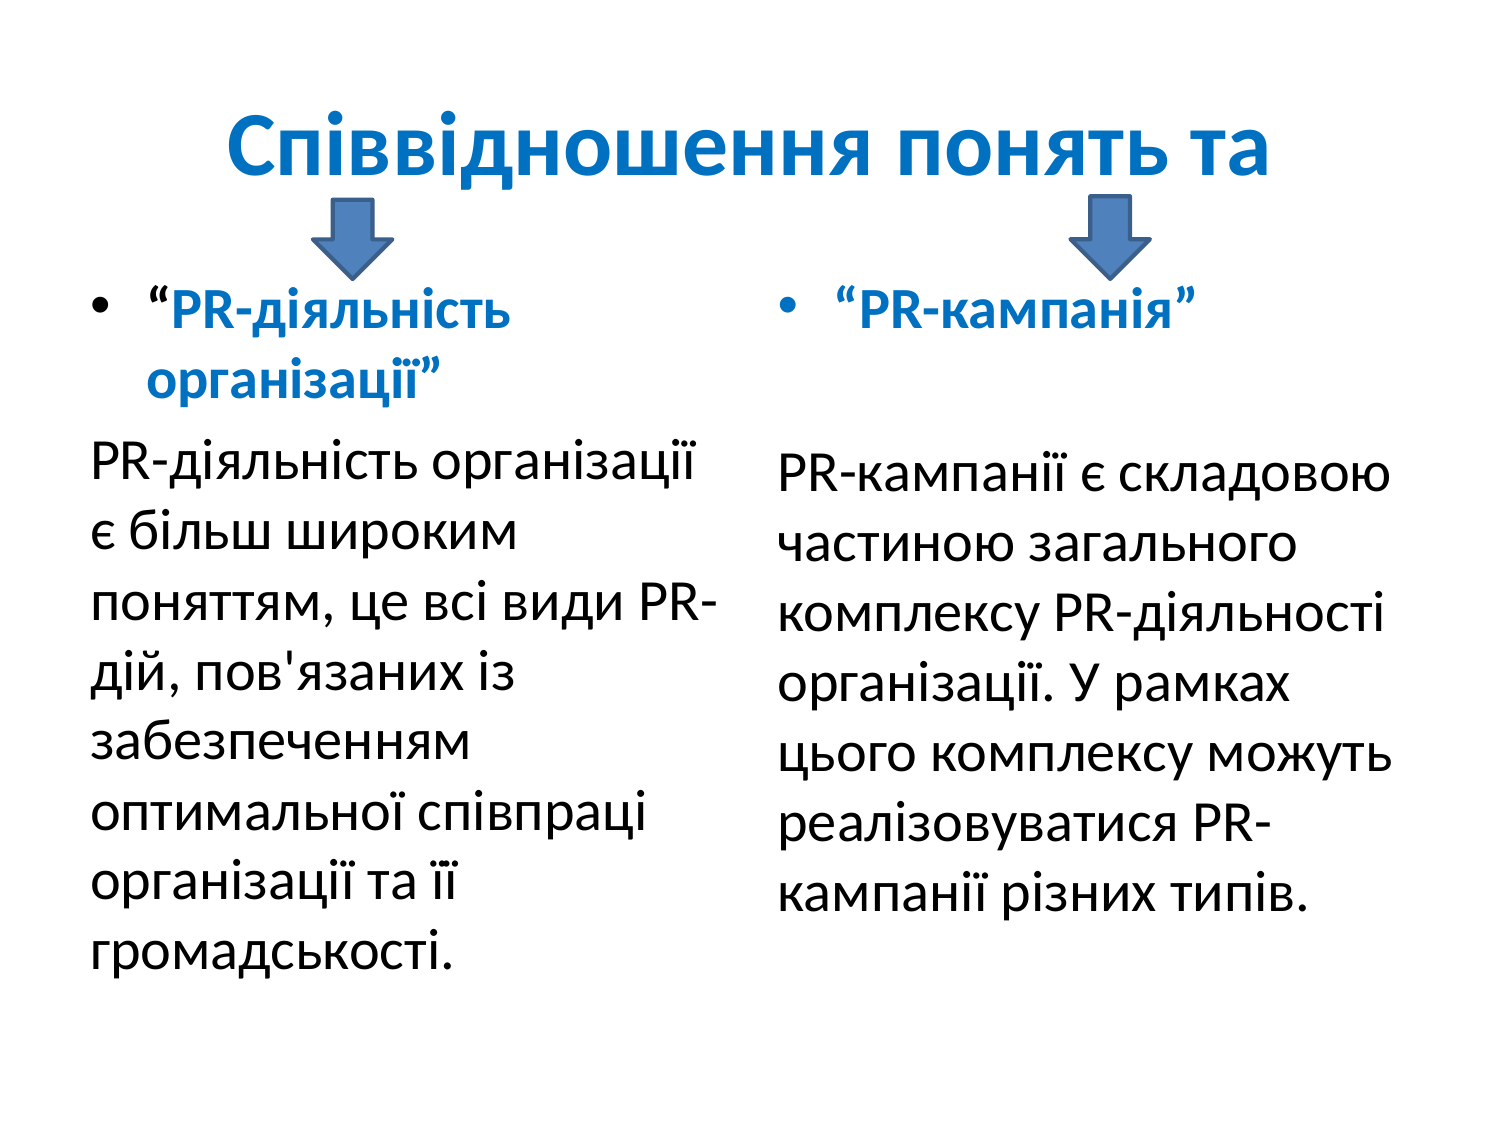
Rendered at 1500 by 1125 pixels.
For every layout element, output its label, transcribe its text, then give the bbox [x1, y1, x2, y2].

title Співвідношення понять та [75, 45, 1425, 233]
text_box [1068, 194, 1152, 282]
list “PR-кампанія” PR-кампанії є складовою частиною загального комплексу PR-діяльності організації. У рамках цього комплексу можуть реалізовуватися PR-кампанії різних типів. [762, 262, 1425, 1005]
text_box [310, 197, 395, 282]
list “PR-діяльність організації” PR-діяльність організації є більш широким поняттям, це всі види PR-дій, пов'язаних із забезпеченням оптимальної співпраці організації та її громадськості. [75, 262, 738, 1005]
